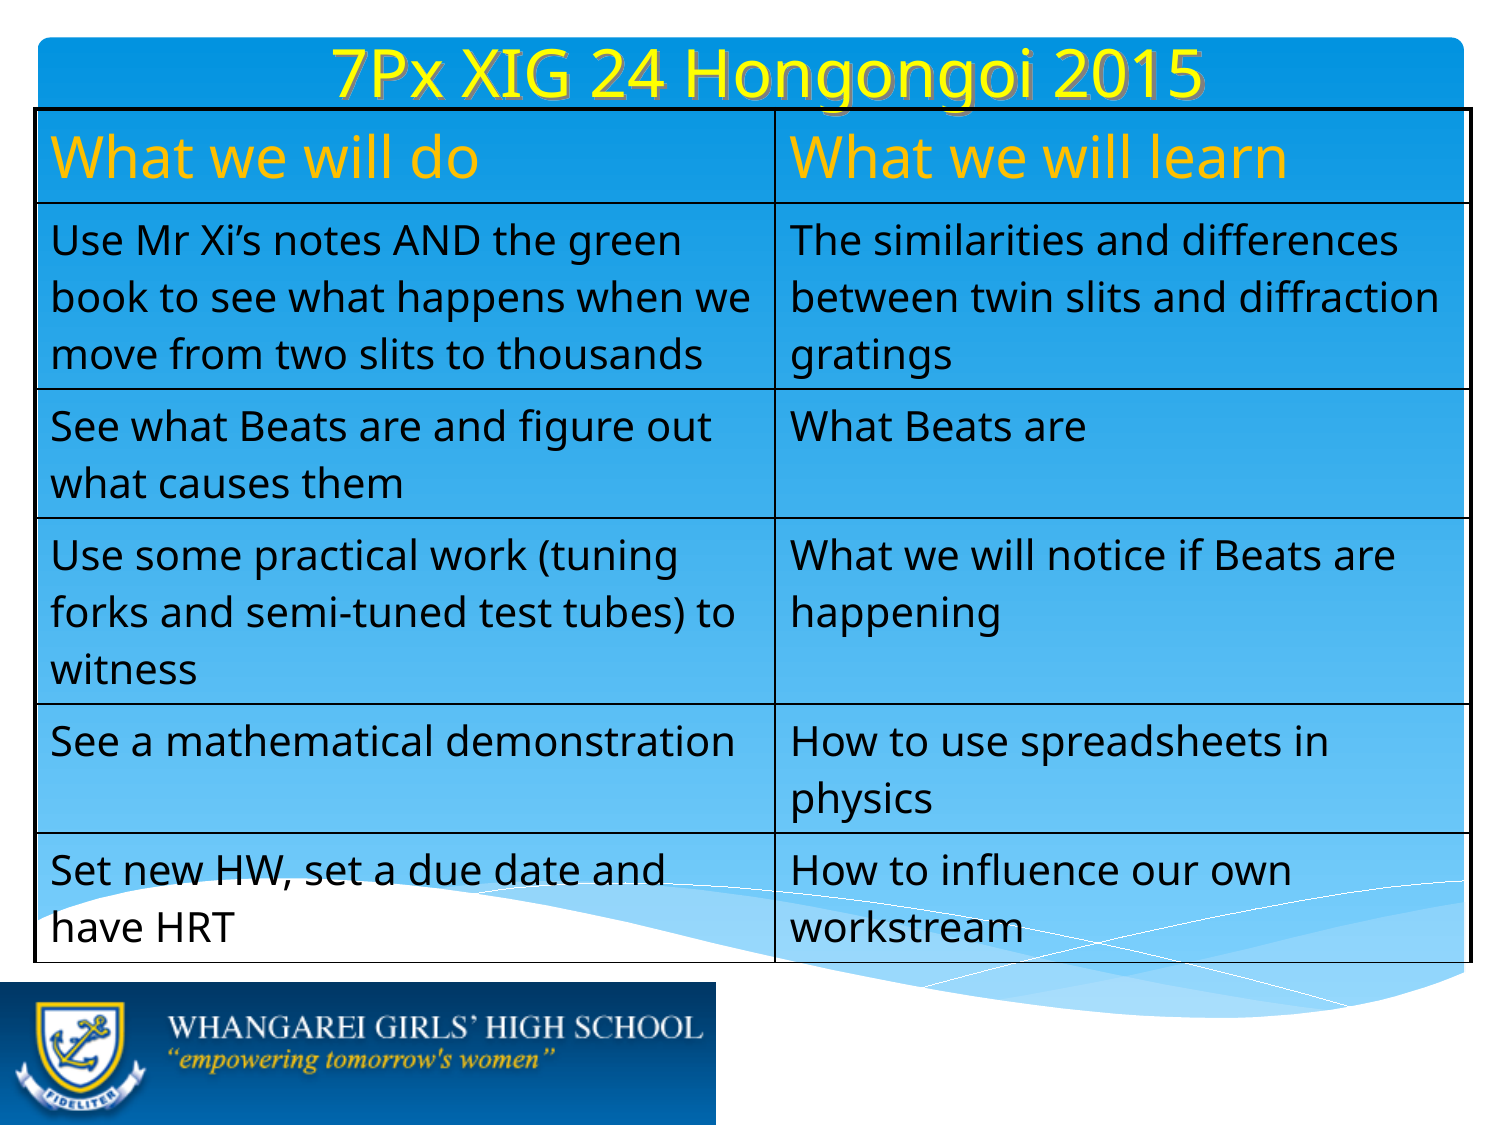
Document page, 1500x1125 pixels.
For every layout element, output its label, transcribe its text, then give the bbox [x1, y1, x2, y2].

table_cell Use some practical work (tuning forks and semi-tuned test tubes) to witness [37, 519, 774, 703]
table_header What we will do [37, 111, 774, 202]
table_cell What Beats are [776, 390, 1469, 517]
table_cell How to influence our own workstream [776, 834, 1469, 962]
picture [0, 982, 716, 1125]
table_header What we will learn [776, 111, 1469, 202]
table_cell Use Mr Xi’s notes AND the green book to see what happens when we move from two slits to thousands [37, 204, 774, 388]
table_cell See what Beats are and figure out what causes them [37, 390, 774, 517]
text_box 7Px XIG 24 Hongongoi 2015 [162, 20, 1375, 107]
table_cell What we will notice if Beats are happening [776, 519, 1469, 703]
table_cell Set new HW, set a due date and have HRT [37, 834, 774, 962]
table_cell How to use spreadsheets in physics [776, 705, 1469, 832]
table_cell See a mathematical demonstration [37, 705, 774, 832]
table_cell The similarities and differences between twin slits and diffraction gratings [776, 204, 1469, 388]
